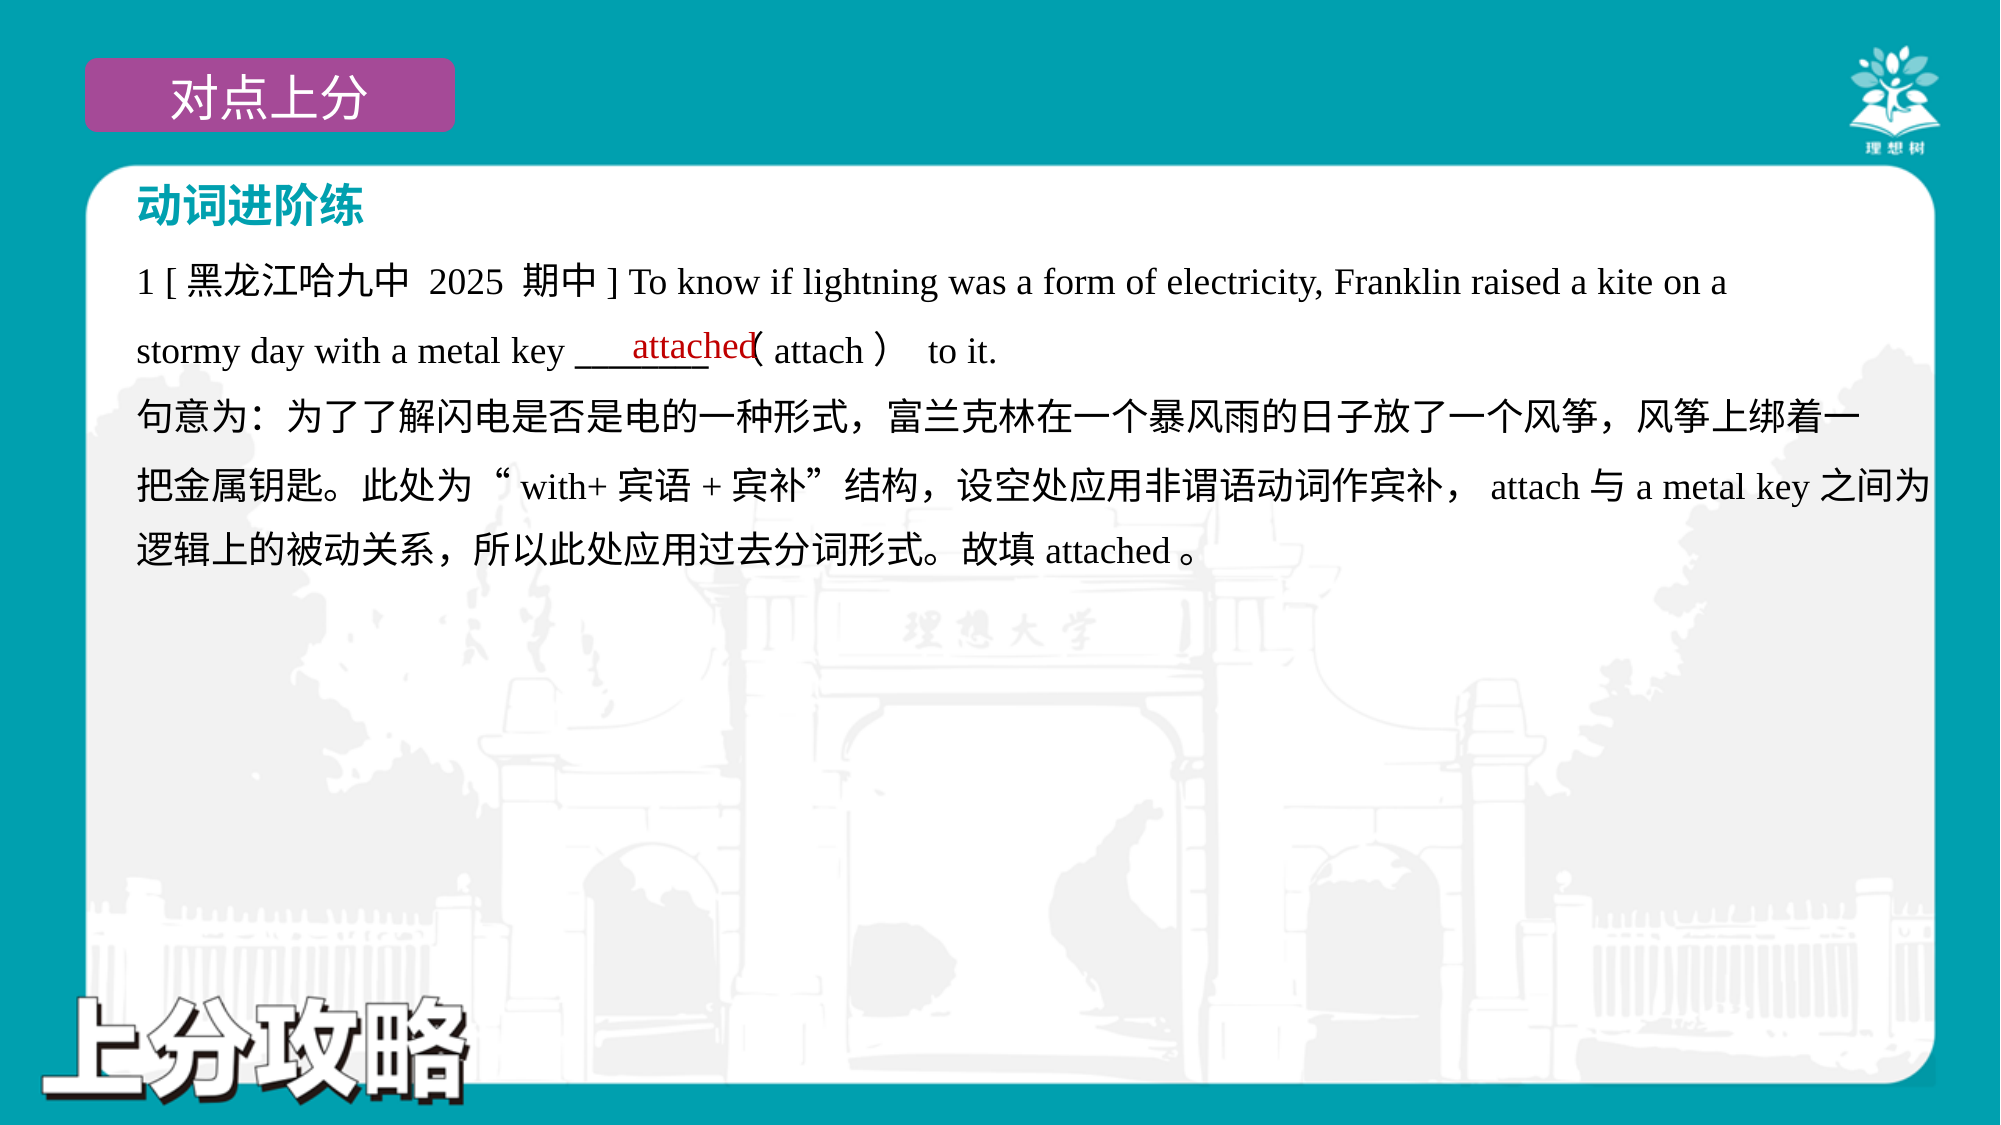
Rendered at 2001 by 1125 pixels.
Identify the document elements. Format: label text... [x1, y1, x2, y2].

text_box 动词进阶练 [136, 176, 1865, 232]
picture [0, 0, 2000, 1125]
text_box 1 [黑龙江哈九中 2025 期中] To know if lightning was a form of electricity, Franklin raised a kite on a stormy day with a metal key ________ （attach） to it. [136, 233, 1865, 360]
text_box 句意为：为了了解闪电是否是电的一种形式，富兰克林在一个暴风雨的日子放了一个风筝，风筝上绑着一 把金属钥匙。此处为“with+宾语+宾补”结构，设空处应用非谓语动词作宾补，attach与a metal key之间为 逻辑上的被动关系，所以此处应用过去分词形式。故填attached。 [136, 369, 1865, 565]
text_box attached [618, 301, 772, 360]
